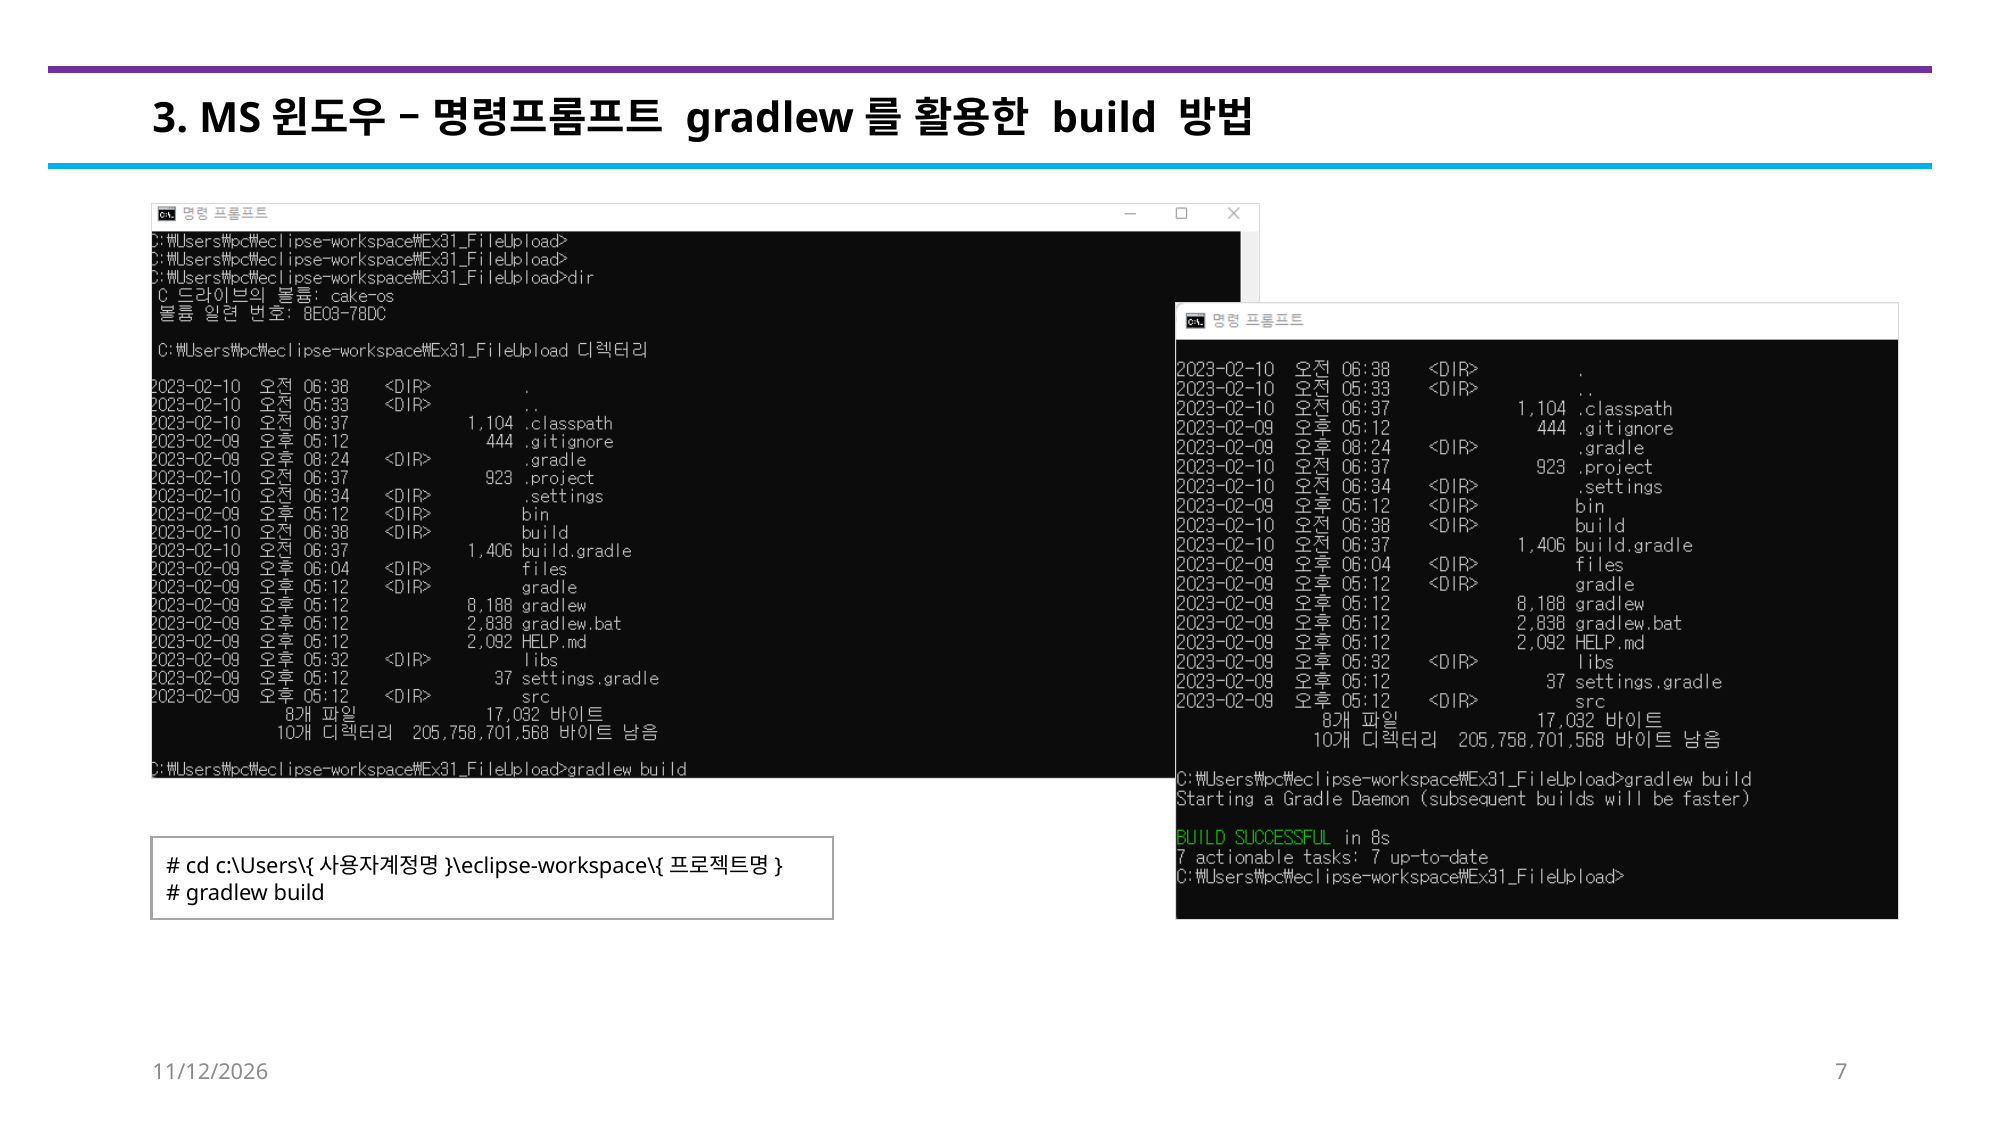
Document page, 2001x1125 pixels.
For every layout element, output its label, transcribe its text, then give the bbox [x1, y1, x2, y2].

picture [151, 203, 1899, 920]
title 3. MS윈도우 – 명령프롬프트 gradlew를 활용한 build 방법 [137, 81, 1863, 156]
slide_number 7 [1412, 1042, 1863, 1103]
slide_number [137, 1042, 588, 1103]
text_box # cd c:\Users\{사용자계정명}\eclipse-workspace\{프로젝트명} # gradlew build [150, 836, 834, 920]
